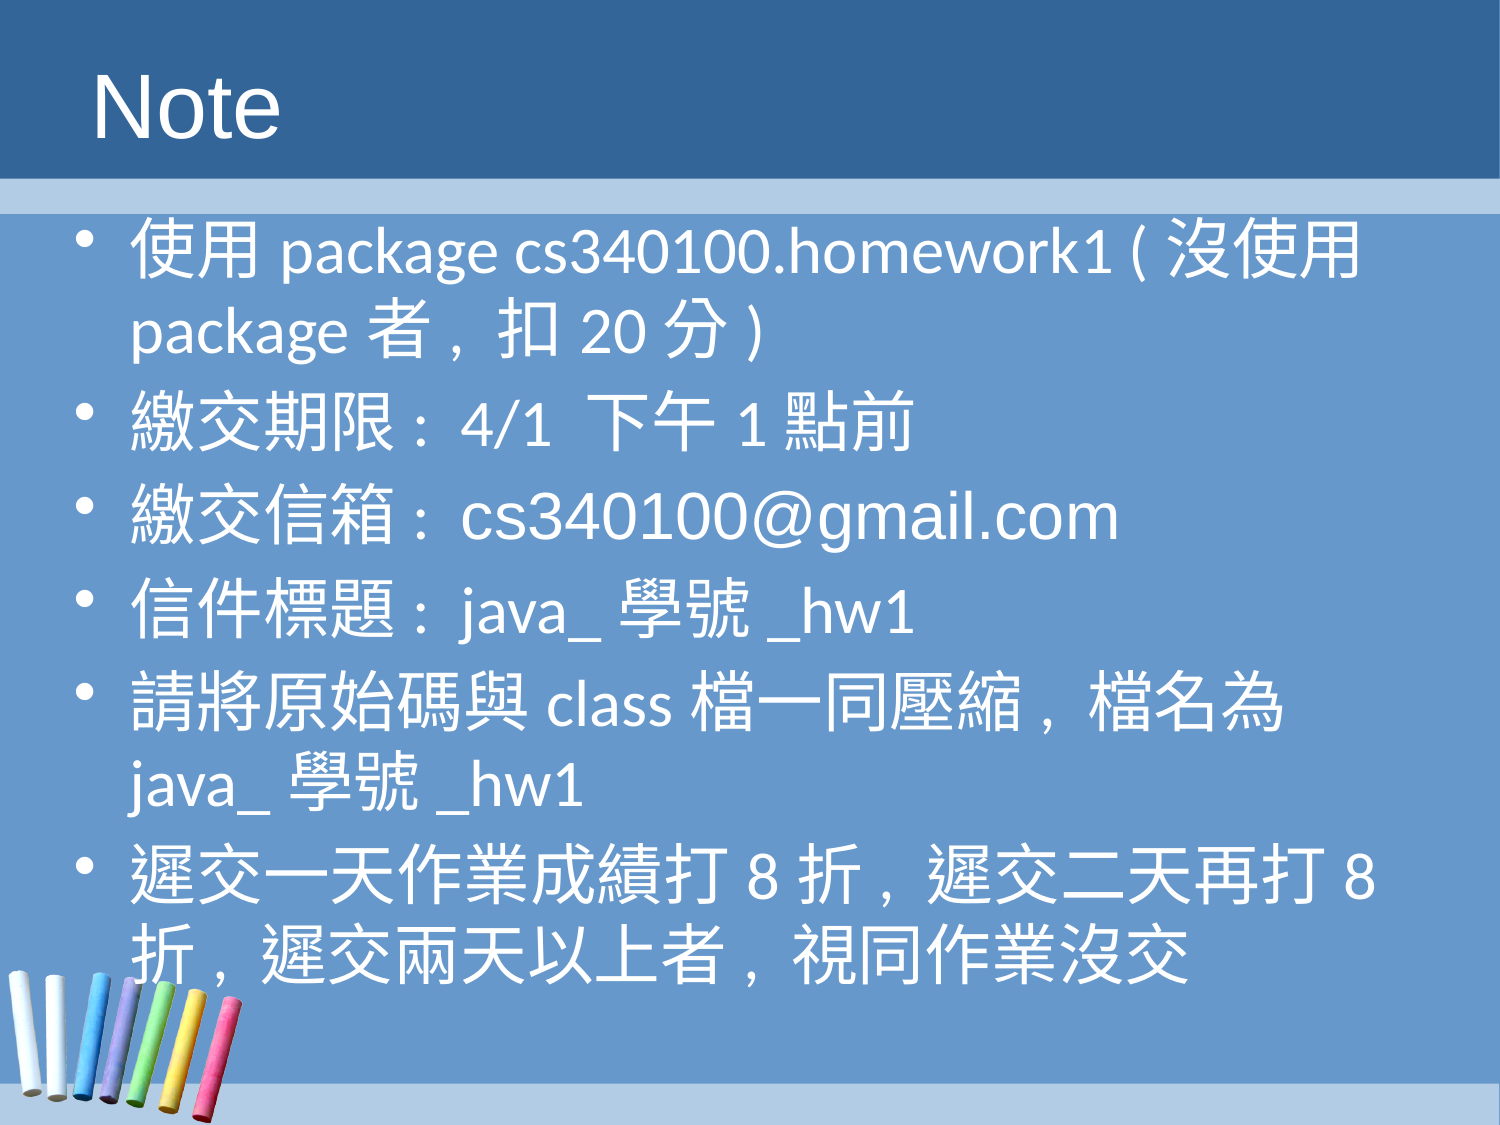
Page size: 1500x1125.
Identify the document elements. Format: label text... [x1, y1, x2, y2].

title Note [74, 42, 1436, 162]
list 使用package cs340100.homework1 (沒使用package者, 扣20分) 繳交期限: 4/1 下午1點前 繳交信箱: cs340100@gmail.com 信件標題: java_學號_hw1 請將原始碼與class檔一同壓縮, 檔名為java_學號_hw1 遲交一天作業成績打8折, 遲交二天再打8折, 遲交兩天以上者, 視同作業沒交 [58, 198, 1419, 956]
picture [0, 967, 247, 1125]
